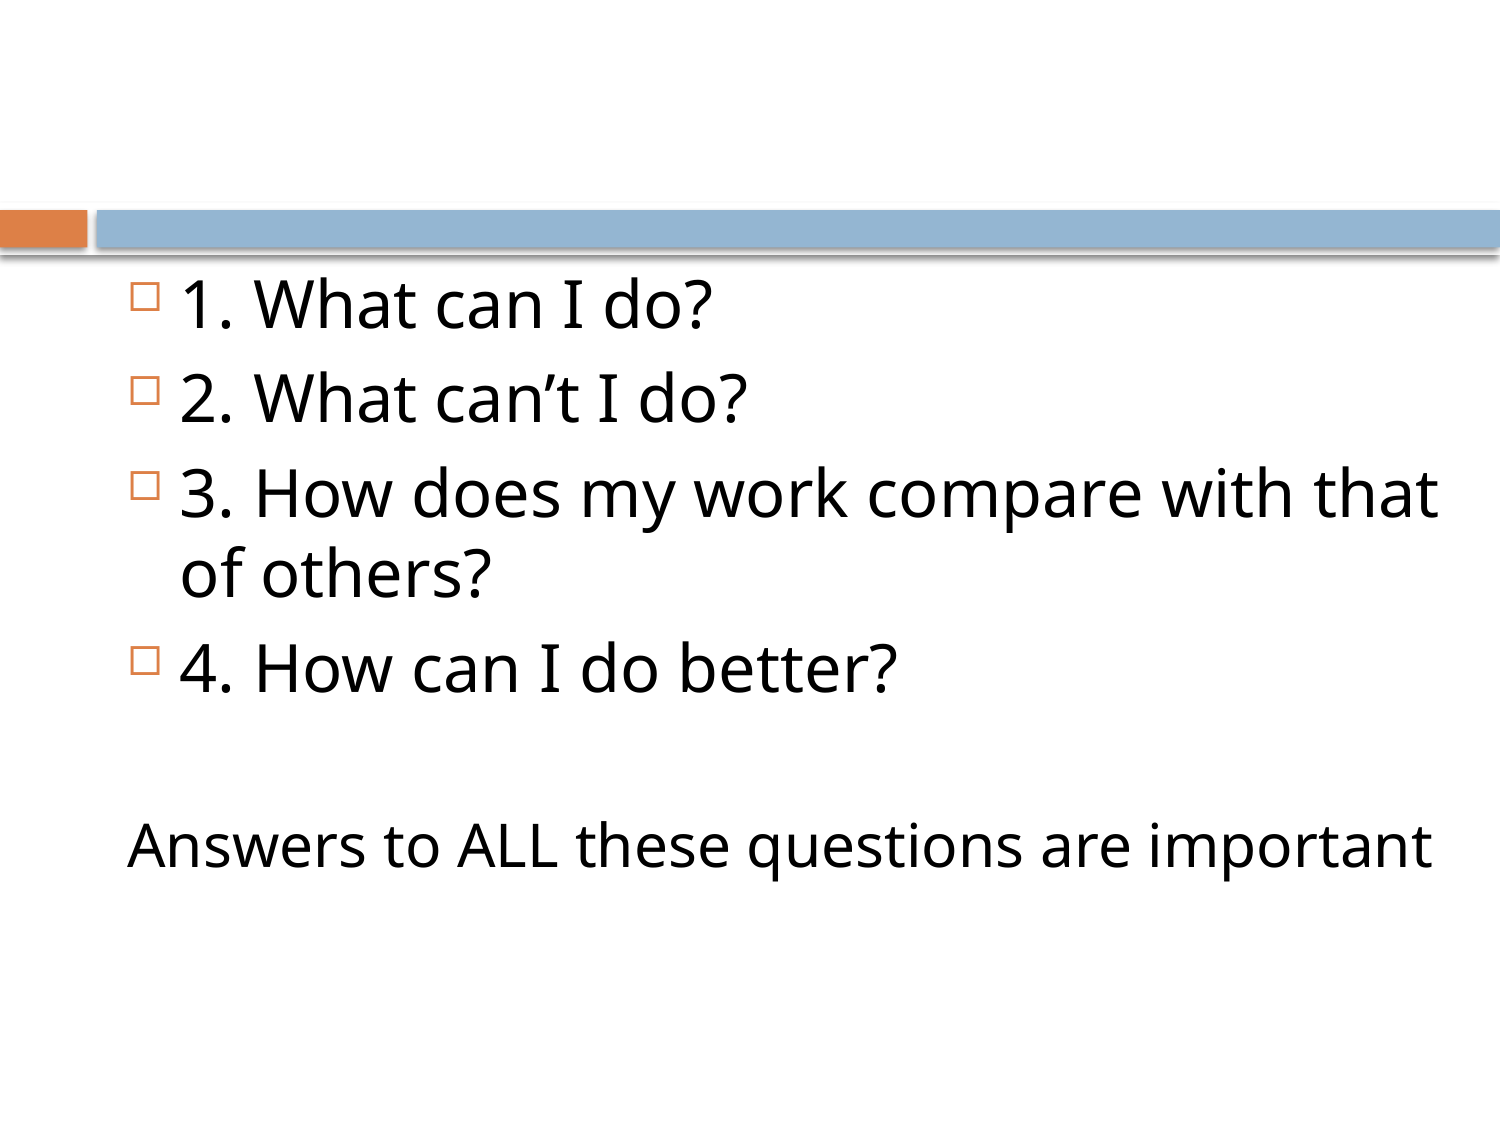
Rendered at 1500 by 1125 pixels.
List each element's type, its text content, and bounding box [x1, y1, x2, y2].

list 1. What can I do? 2. What can’t I do? 3. How does my work compare with that of others? 4. How can I do better? Answers to ALL these questions are important [112, 254, 1471, 1000]
